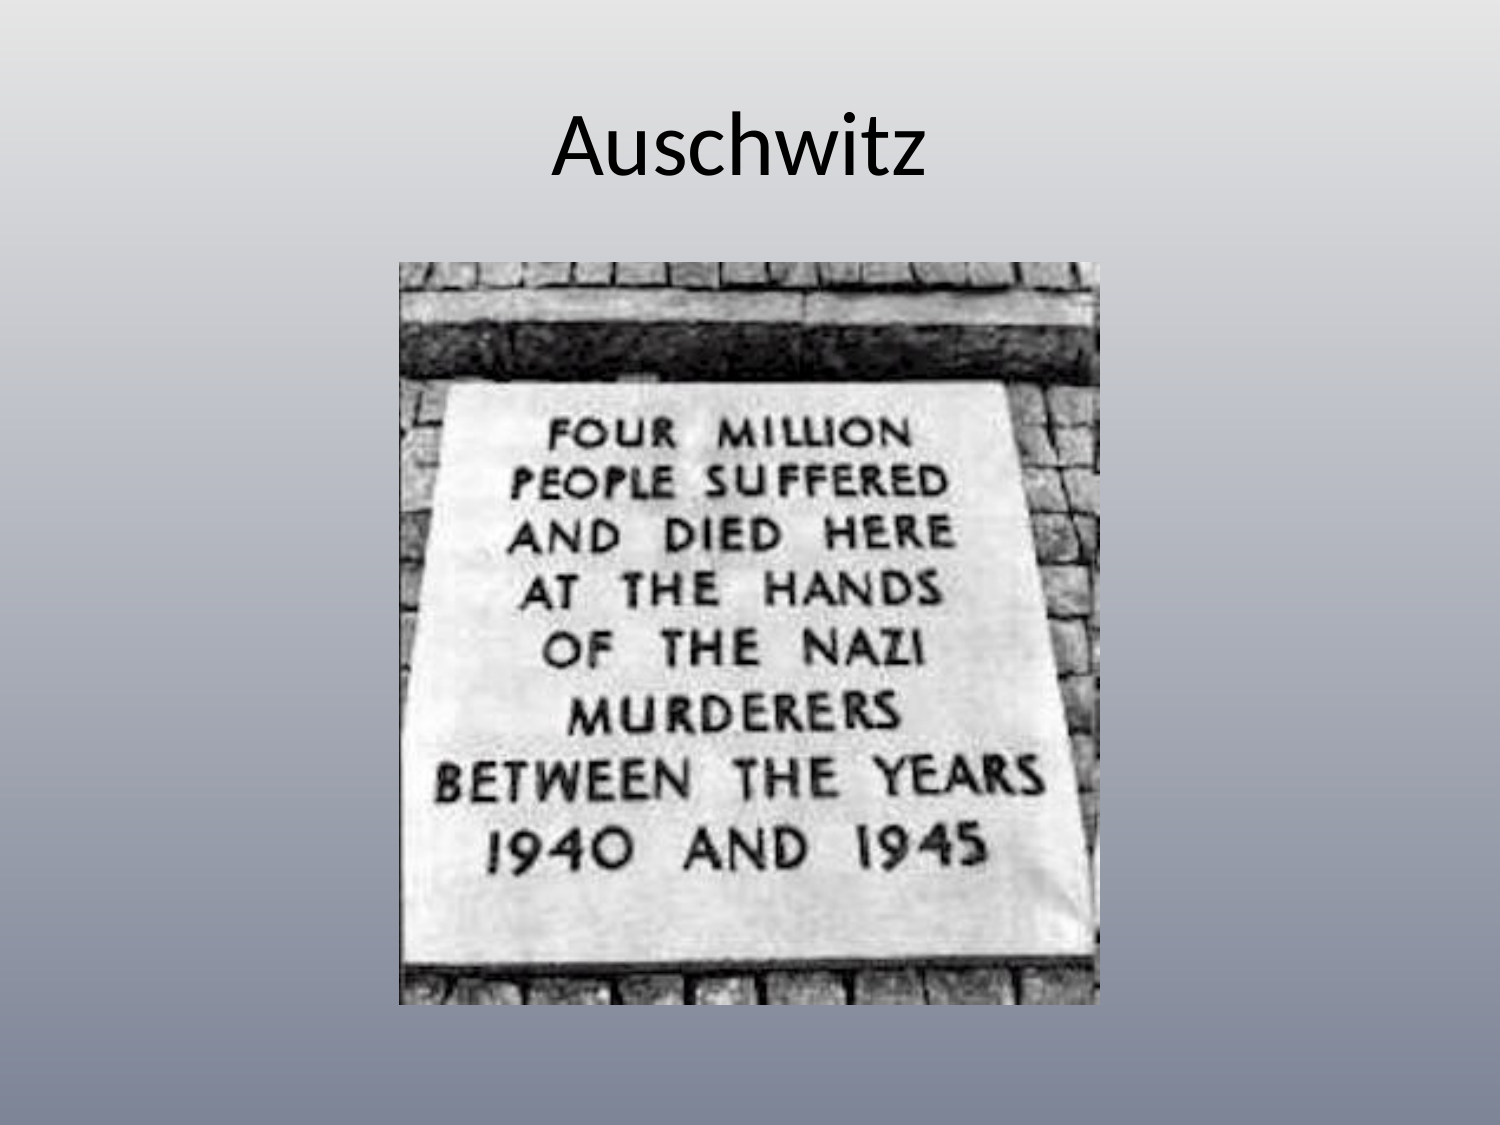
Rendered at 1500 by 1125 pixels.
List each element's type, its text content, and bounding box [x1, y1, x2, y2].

title Auschwitz [75, 45, 1425, 233]
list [399, 262, 1101, 1006]
